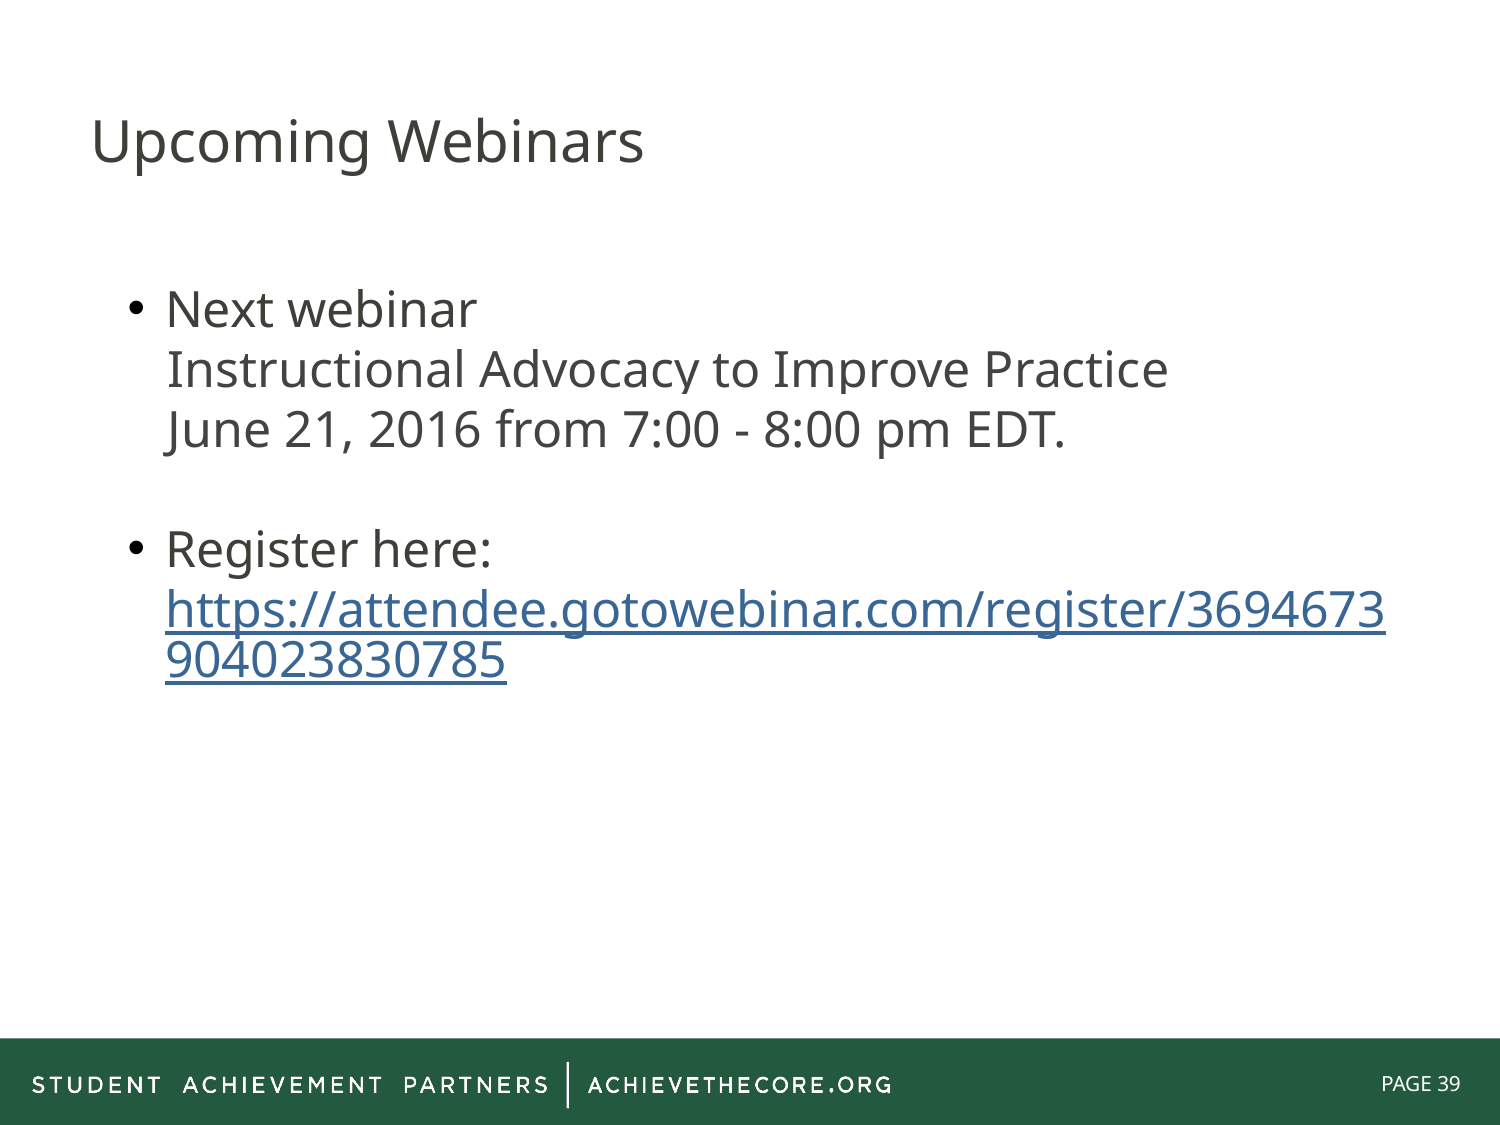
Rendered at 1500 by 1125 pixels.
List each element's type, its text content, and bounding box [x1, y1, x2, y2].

picture [12, 1055, 911, 1112]
list Next webinar Instructional Advocacy to Improve Practice June 21, 2016 from 7:00 - 8:00 pm EDT. Register here: https://attendee.gotowebinar.com/register/3694673904023830785 [75, 262, 1425, 1005]
title Upcoming Webinars [75, 45, 1425, 233]
